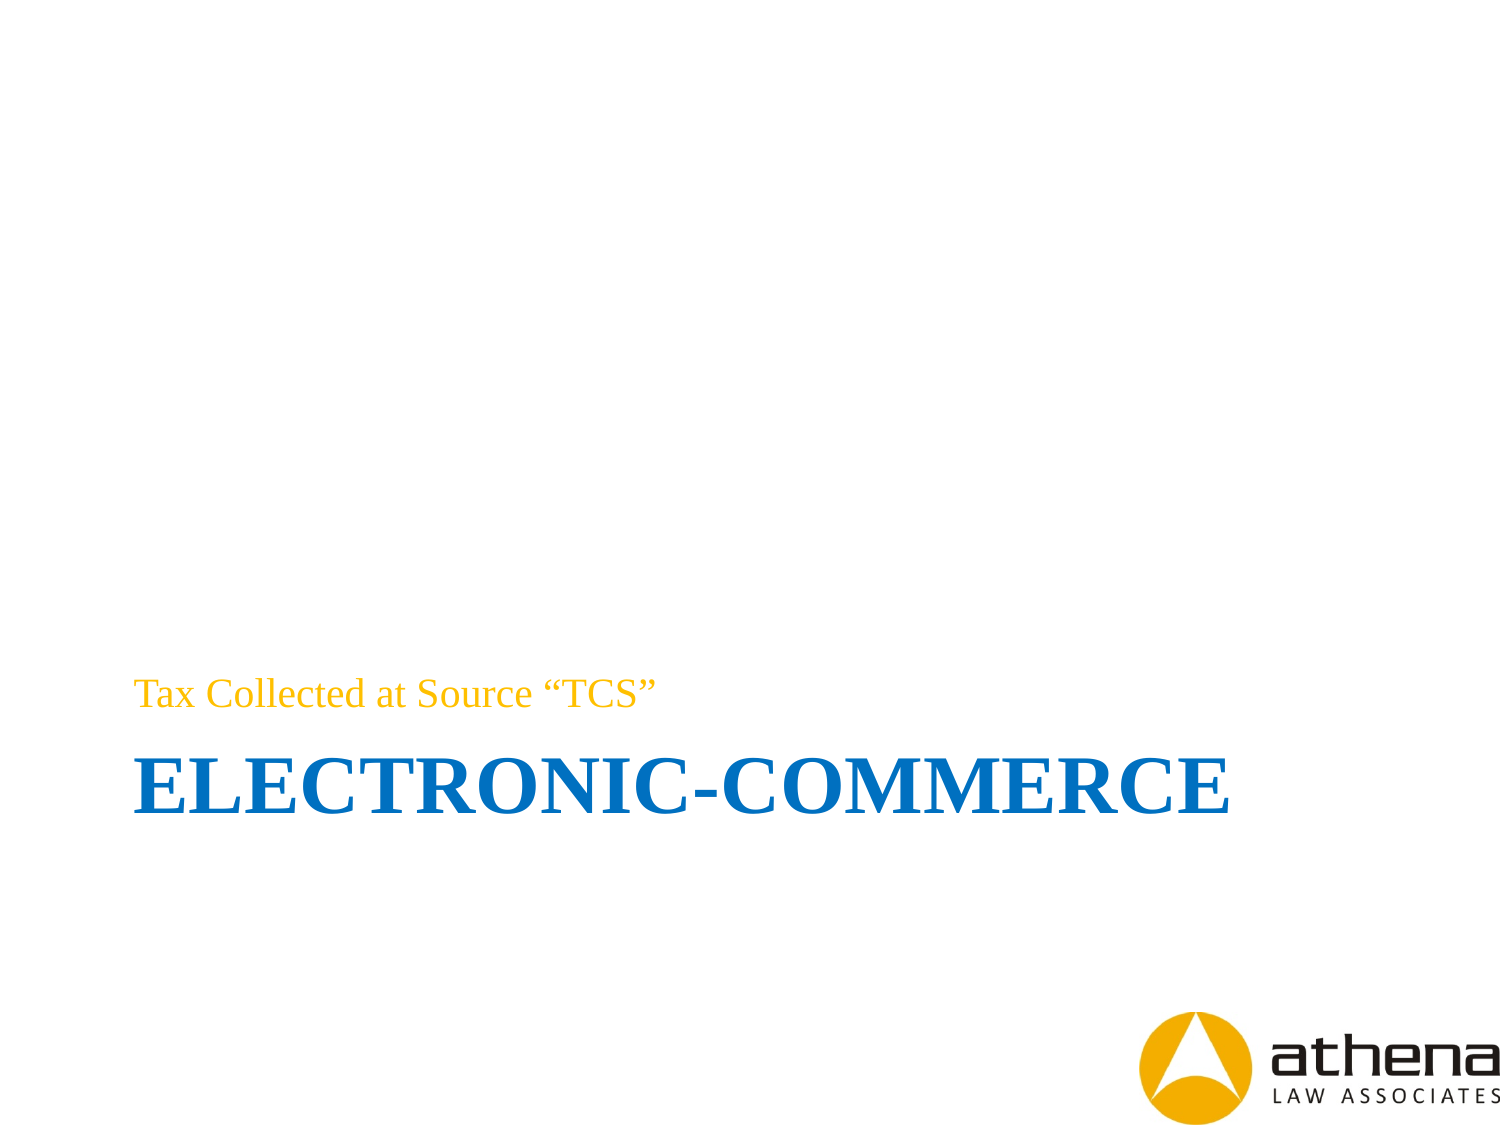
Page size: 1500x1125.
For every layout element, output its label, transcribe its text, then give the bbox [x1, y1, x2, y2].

list Tax Collected at Source “TCS” [118, 476, 1394, 723]
title ELECTRONIC-COMMERCE [118, 723, 1394, 947]
picture [1139, 1012, 1500, 1125]
